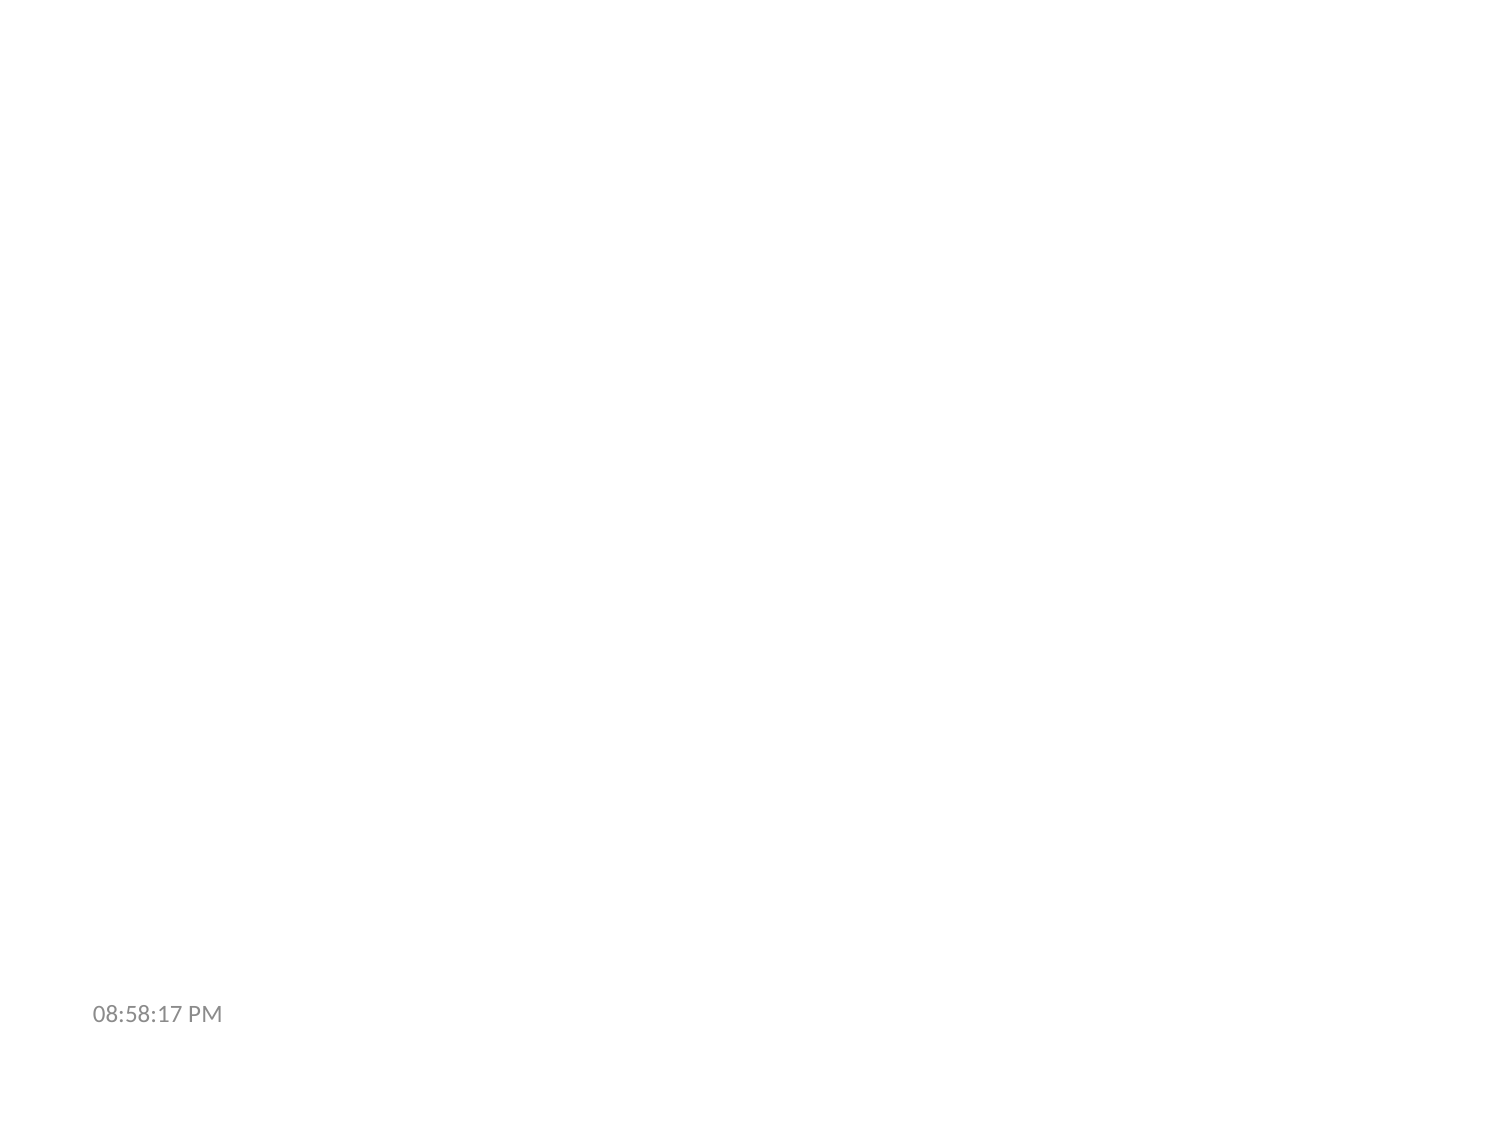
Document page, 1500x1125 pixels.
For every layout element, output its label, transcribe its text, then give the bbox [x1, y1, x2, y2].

text_box 3:35:09 PM [77, 982, 428, 1043]
